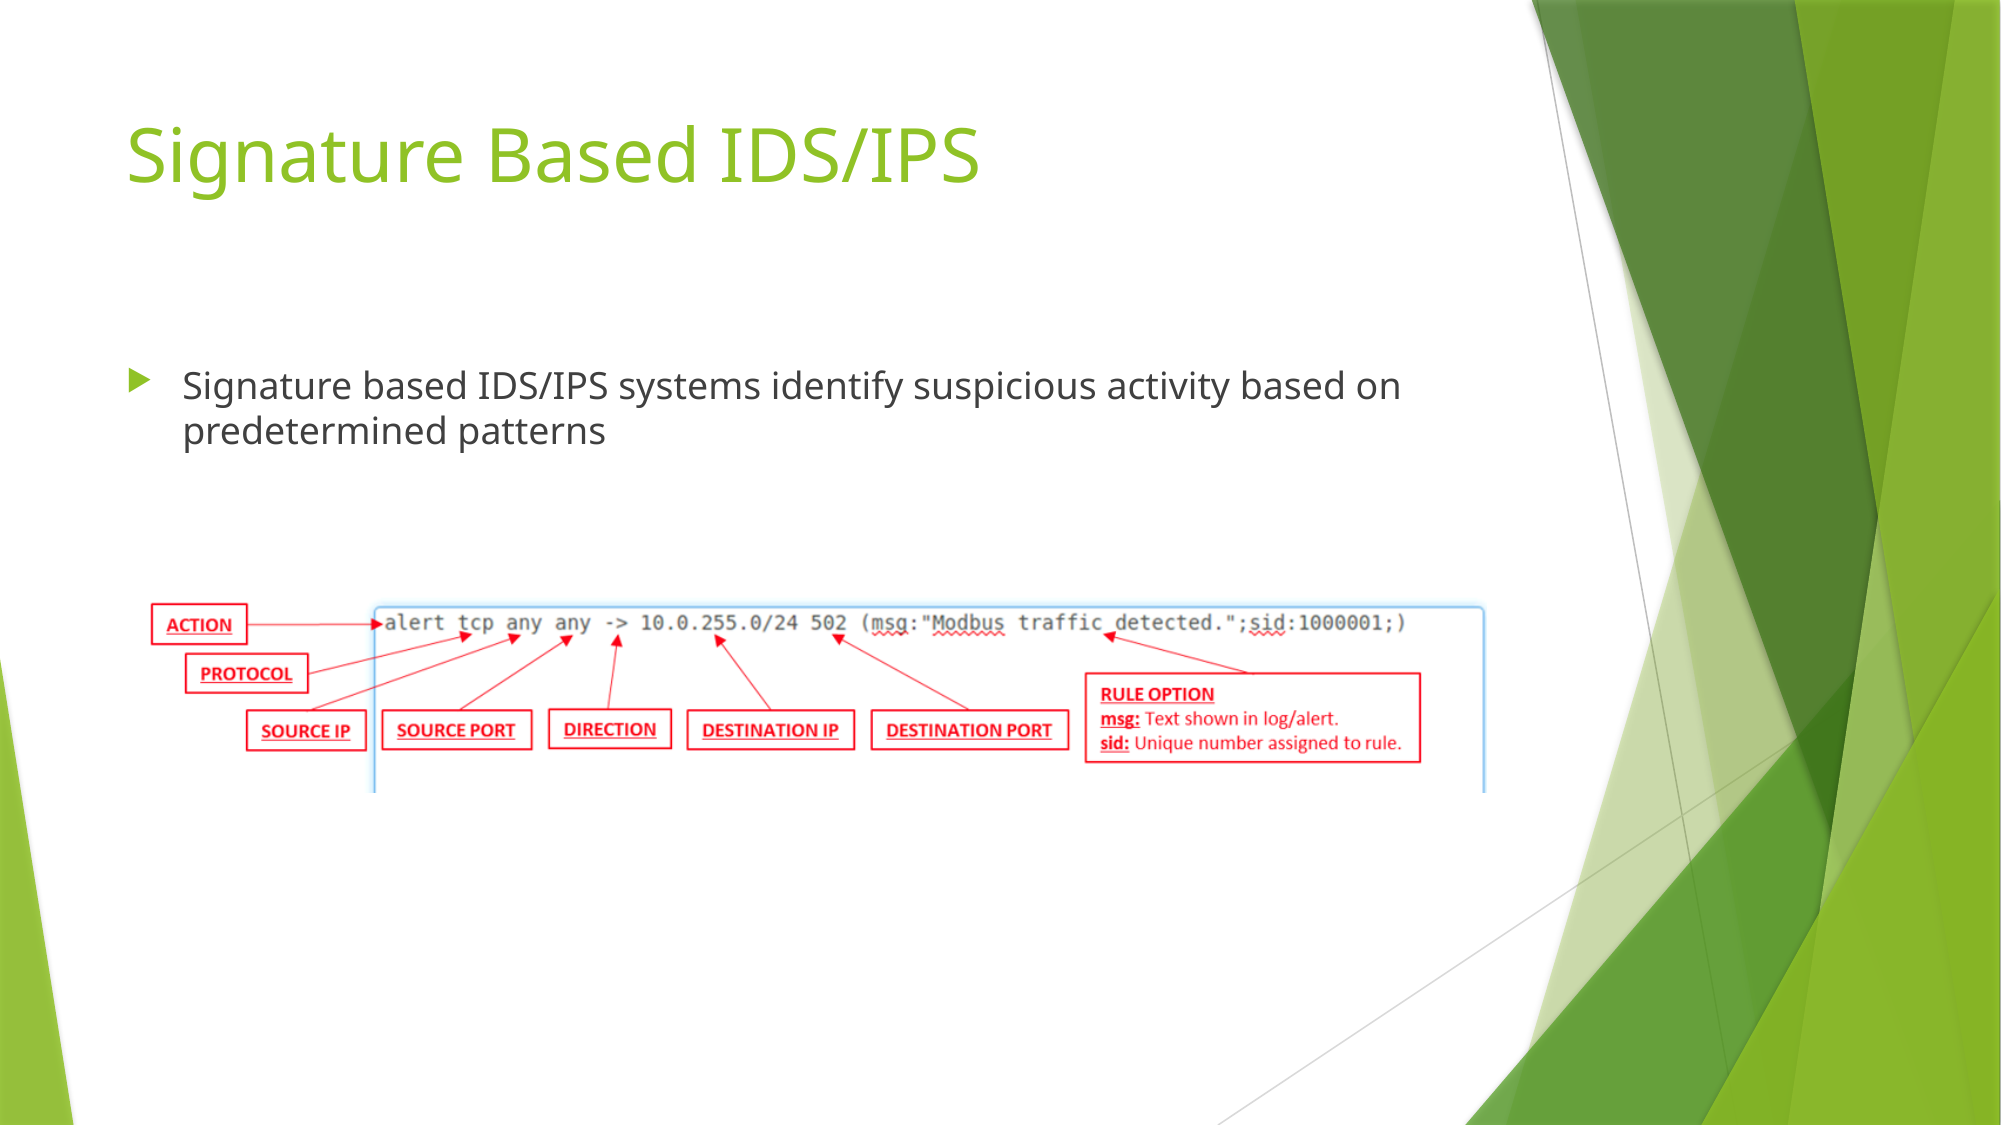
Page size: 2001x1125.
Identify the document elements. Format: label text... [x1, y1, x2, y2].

title Signature Based IDS/IPS [111, 99, 1522, 317]
picture [144, 596, 1488, 793]
list Signature based IDS/IPS systems identify suspicious activity based on predetermined patterns [111, 354, 1522, 992]
